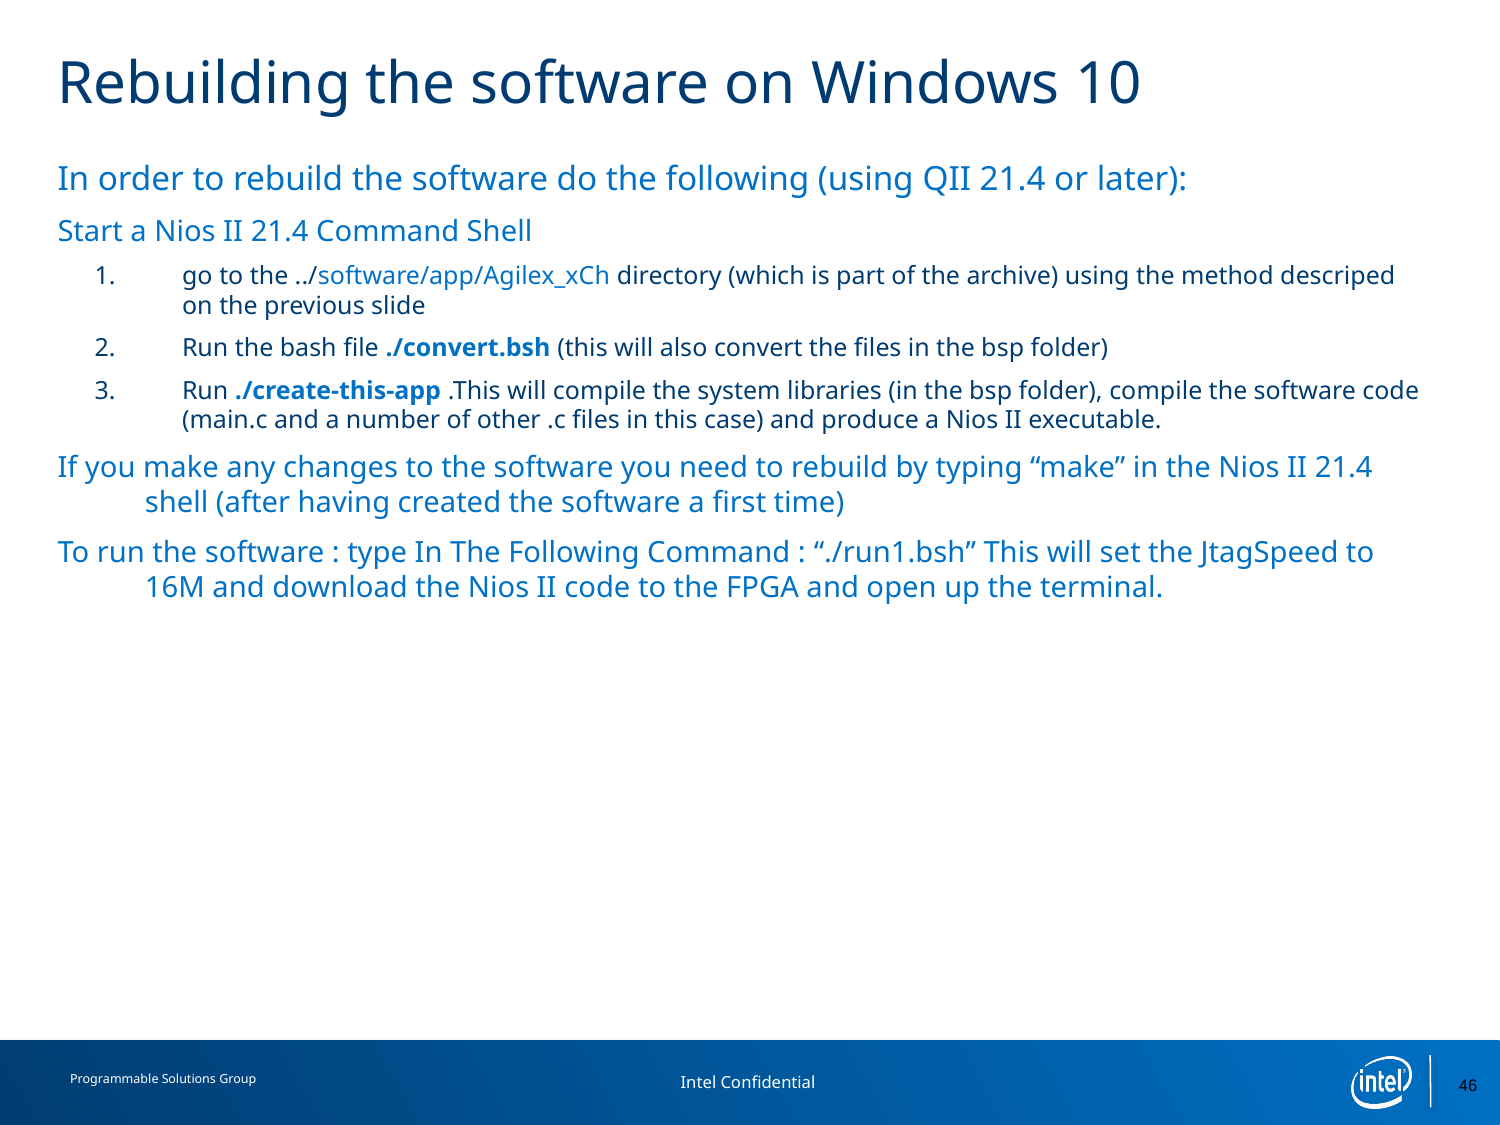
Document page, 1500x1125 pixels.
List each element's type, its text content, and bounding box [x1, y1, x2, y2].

title Rebuilding the software on Windows 10 [57, 44, 1425, 157]
list In order to rebuild the software do the following (using QII 21.4 or later): Start a Nios II 21.4 Command Shell go to the ../software/app/Agilex_xCh directory (which is part of the archive) using the method descriped on the previous slide Run the bash file ./convert.bsh (this will also convert the files in the bsp folder) Run ./create-this-app .This will compile the system libraries (in the bsp folder), compile the software code (main.c and a number of other .c files in this case) and produce a Nios II executable. If you make any changes to the software you need to rebuild by typing “make” in the Nios II 21.4 shell (after having created the software a first time) To run the software : type In The Following Command : “./run1.bsh” This will set the JtagSpeed to 16M and download the Nios II code to the FPGA and open up the terminal. [57, 157, 1425, 995]
slide_number 46 [1127, 1055, 1478, 1116]
